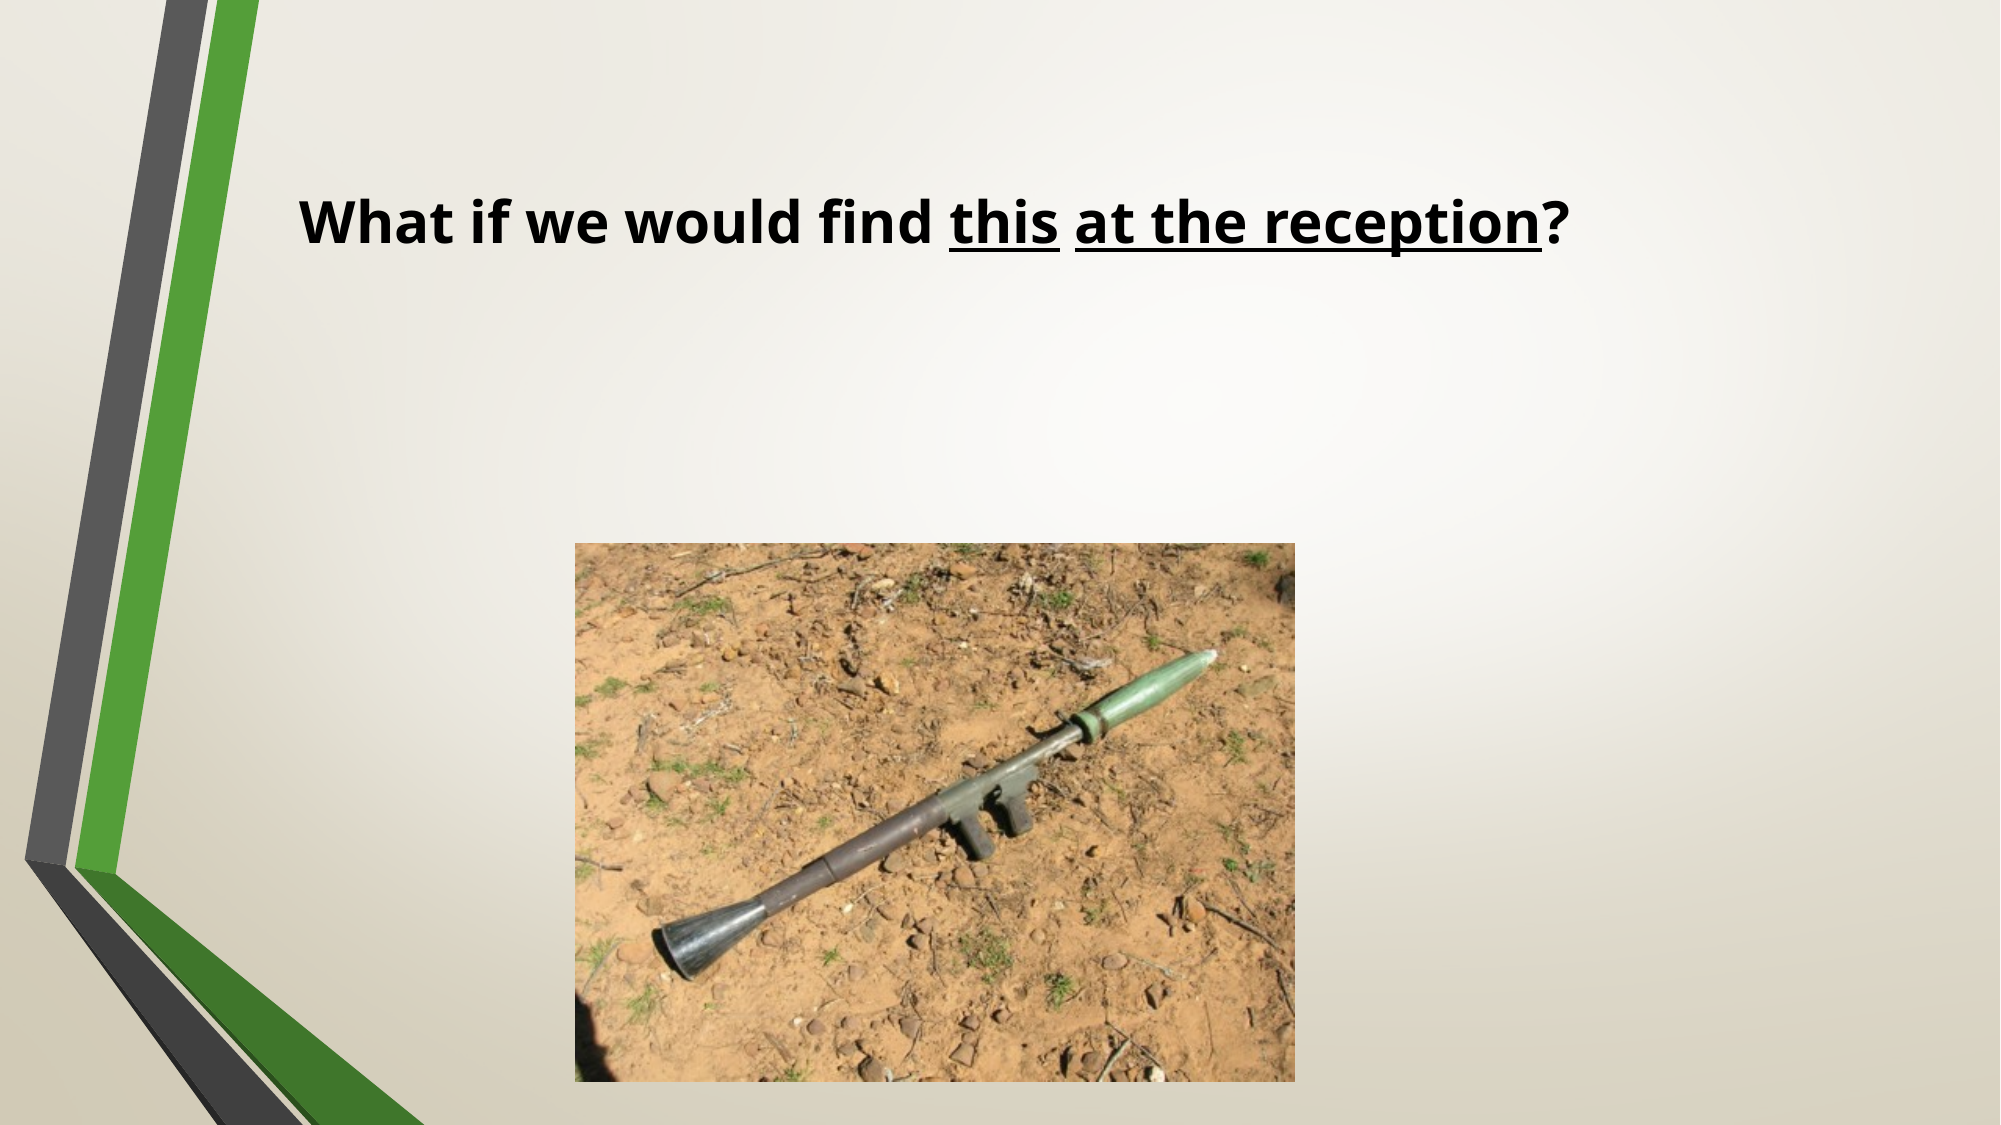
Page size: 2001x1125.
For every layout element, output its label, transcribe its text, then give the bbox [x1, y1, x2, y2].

title What if we would find this at the reception? [274, 37, 1596, 263]
picture [575, 543, 1295, 1082]
